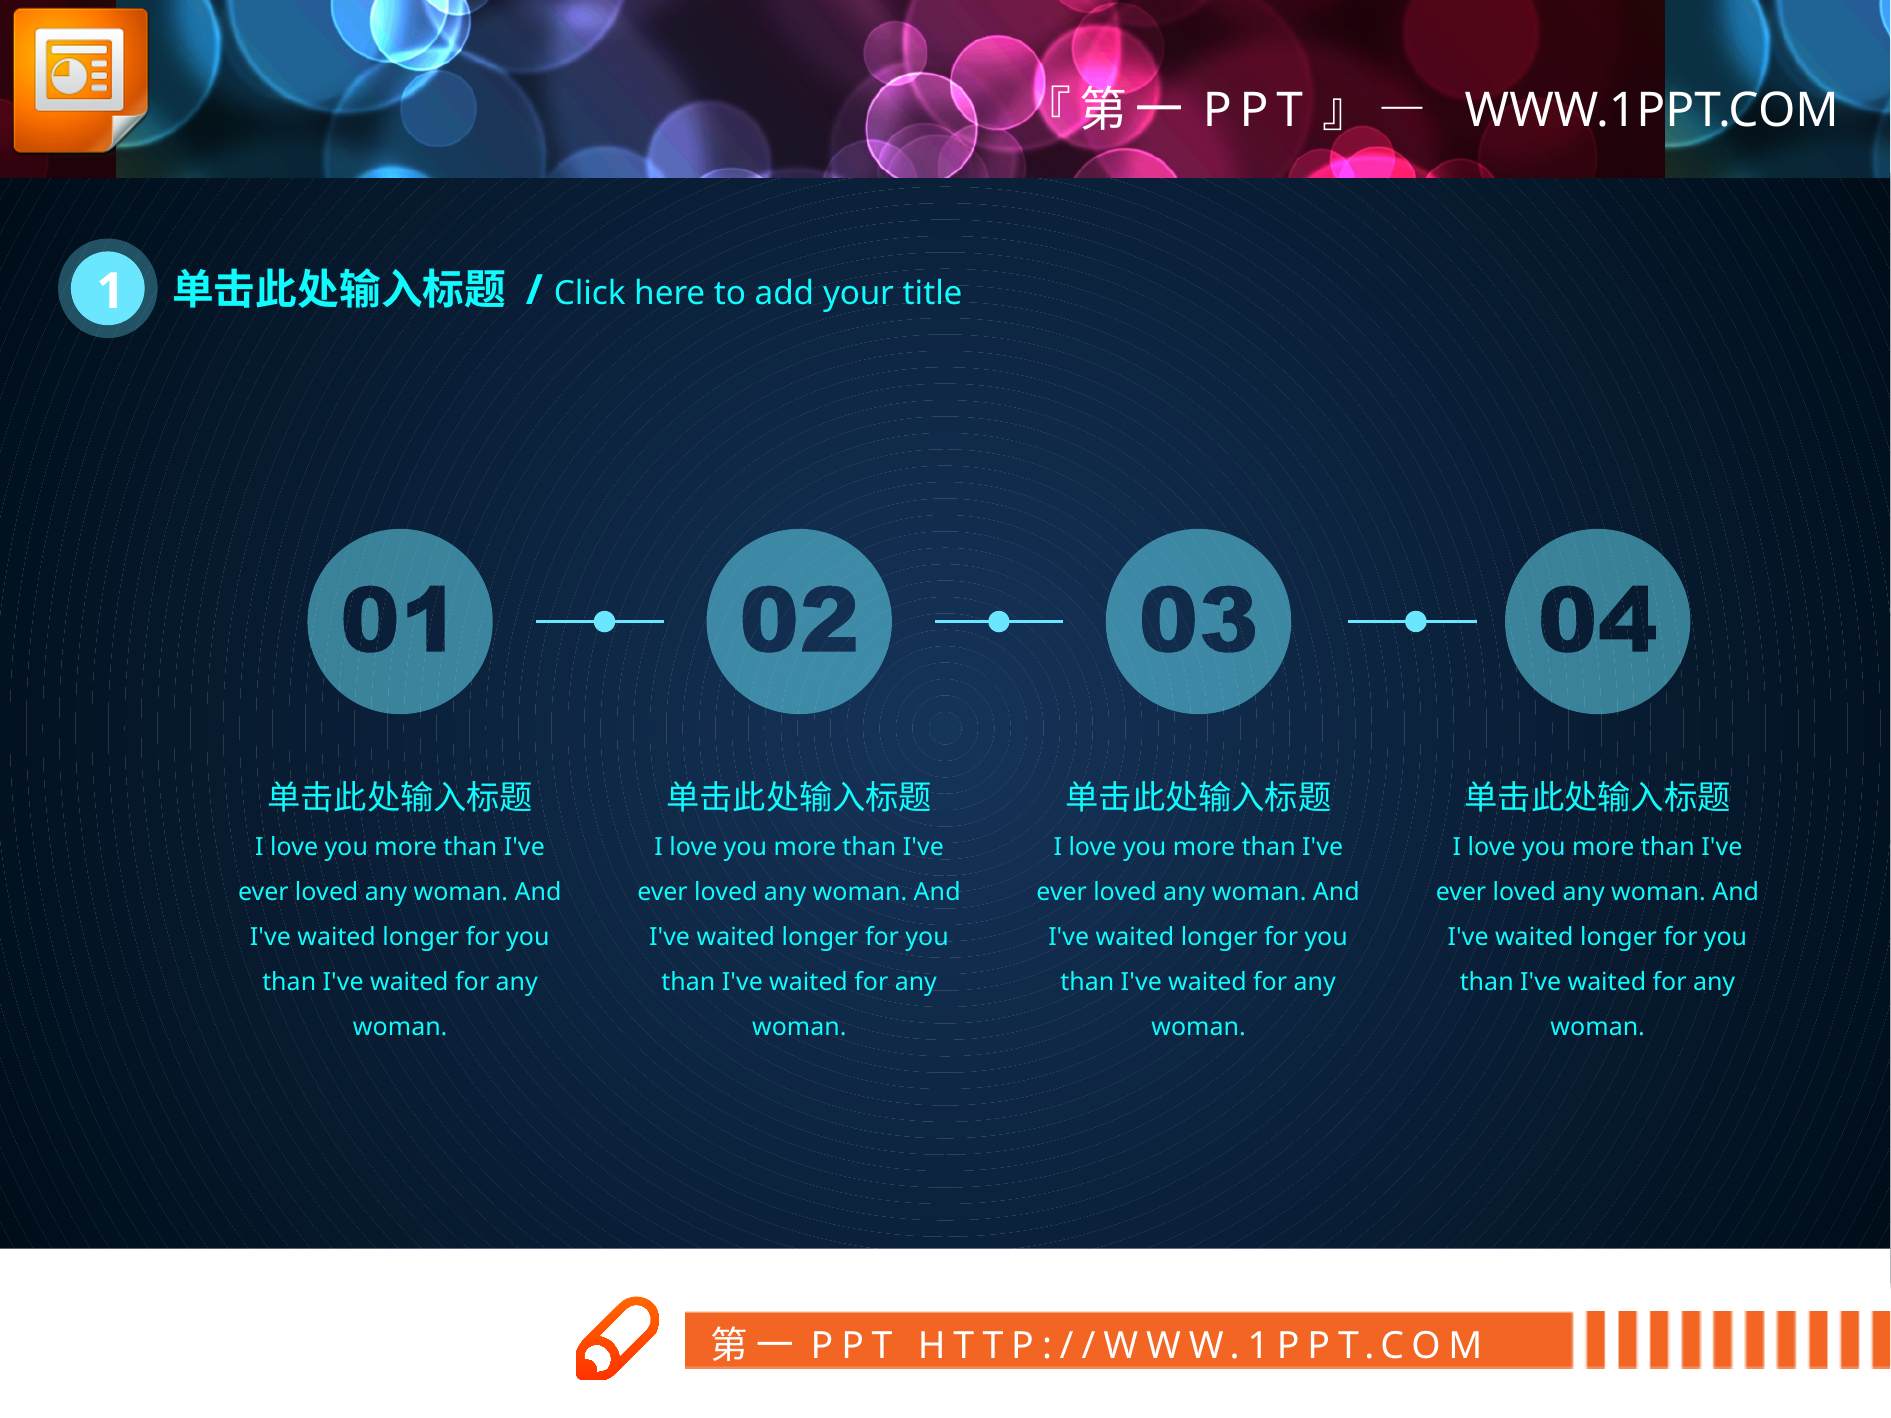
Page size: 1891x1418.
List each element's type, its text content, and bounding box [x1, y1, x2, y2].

text_box 单击此处输入标题 I love you more than I've ever loved any woman. And I've waited longer for you than I've waited for any woman. [1013, 748, 1384, 1048]
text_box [1347, 610, 1477, 633]
text_box 单击此处输入标题 I love you more than I've ever loved any woman. And I've waited longer for you than I've waited for any woman. [215, 748, 585, 1048]
text_box 单击此处输入标题 I love you more than I've ever loved any woman. And I've waited longer for you than I've waited for any woman. [1413, 748, 1783, 1048]
text_box 单击此处输入标题 / Click here to add your title [162, 255, 1017, 321]
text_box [57, 238, 158, 339]
picture [0, 0, 1891, 178]
text_box [1105, 528, 1292, 715]
text_box 单击此处输入标题 I love you more than I've ever loved any woman. And I've waited longer for you than I've waited for any woman. [614, 748, 985, 1048]
text_box [1505, 528, 1691, 715]
text_box [307, 528, 493, 715]
picture [685, 1311, 1891, 1369]
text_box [535, 610, 665, 633]
text_box [706, 528, 892, 715]
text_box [934, 610, 1064, 633]
